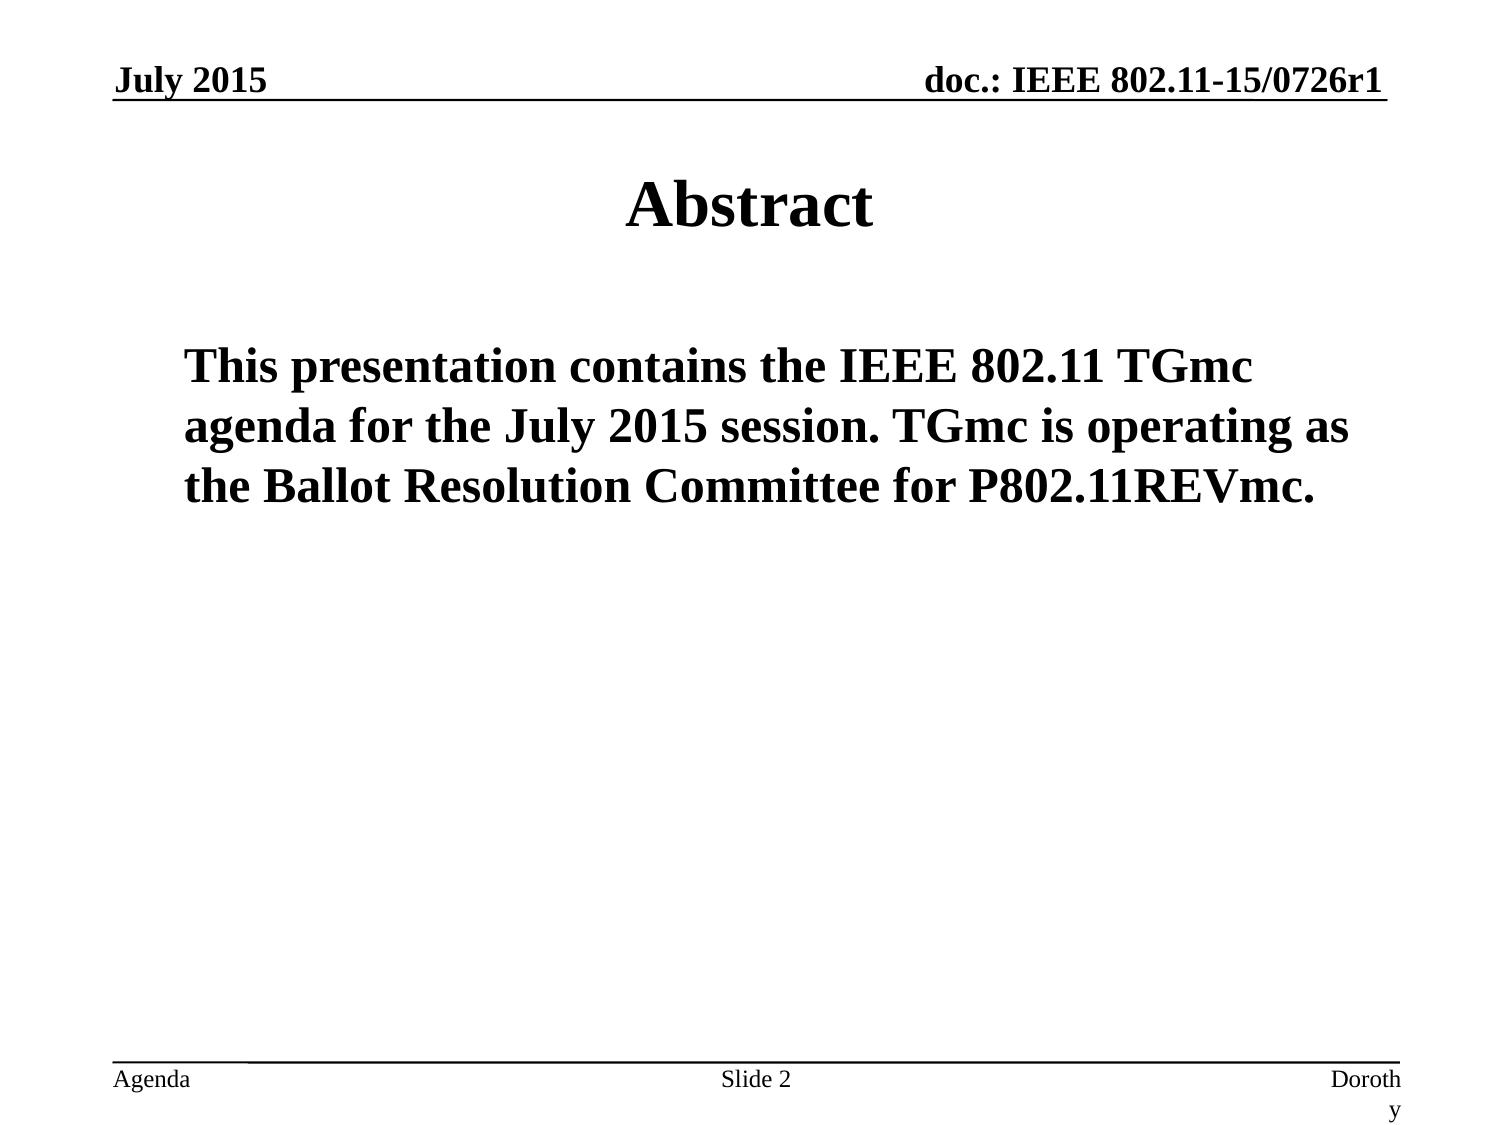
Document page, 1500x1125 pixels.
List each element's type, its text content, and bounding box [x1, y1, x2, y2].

footer Dorothy Stanley, HP-Aruba Networks [1325, 1062, 1402, 1093]
list This presentation contains the IEEE 802.11 TGmc agenda for the July 2015 session. TGmc is operating as the Ballot Resolution Committee for P802.11REVmc. [112, 324, 1388, 1000]
slide_number Slide 2 [712, 1062, 800, 1093]
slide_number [114, 54, 425, 100]
title Abstract [112, 112, 1388, 288]
